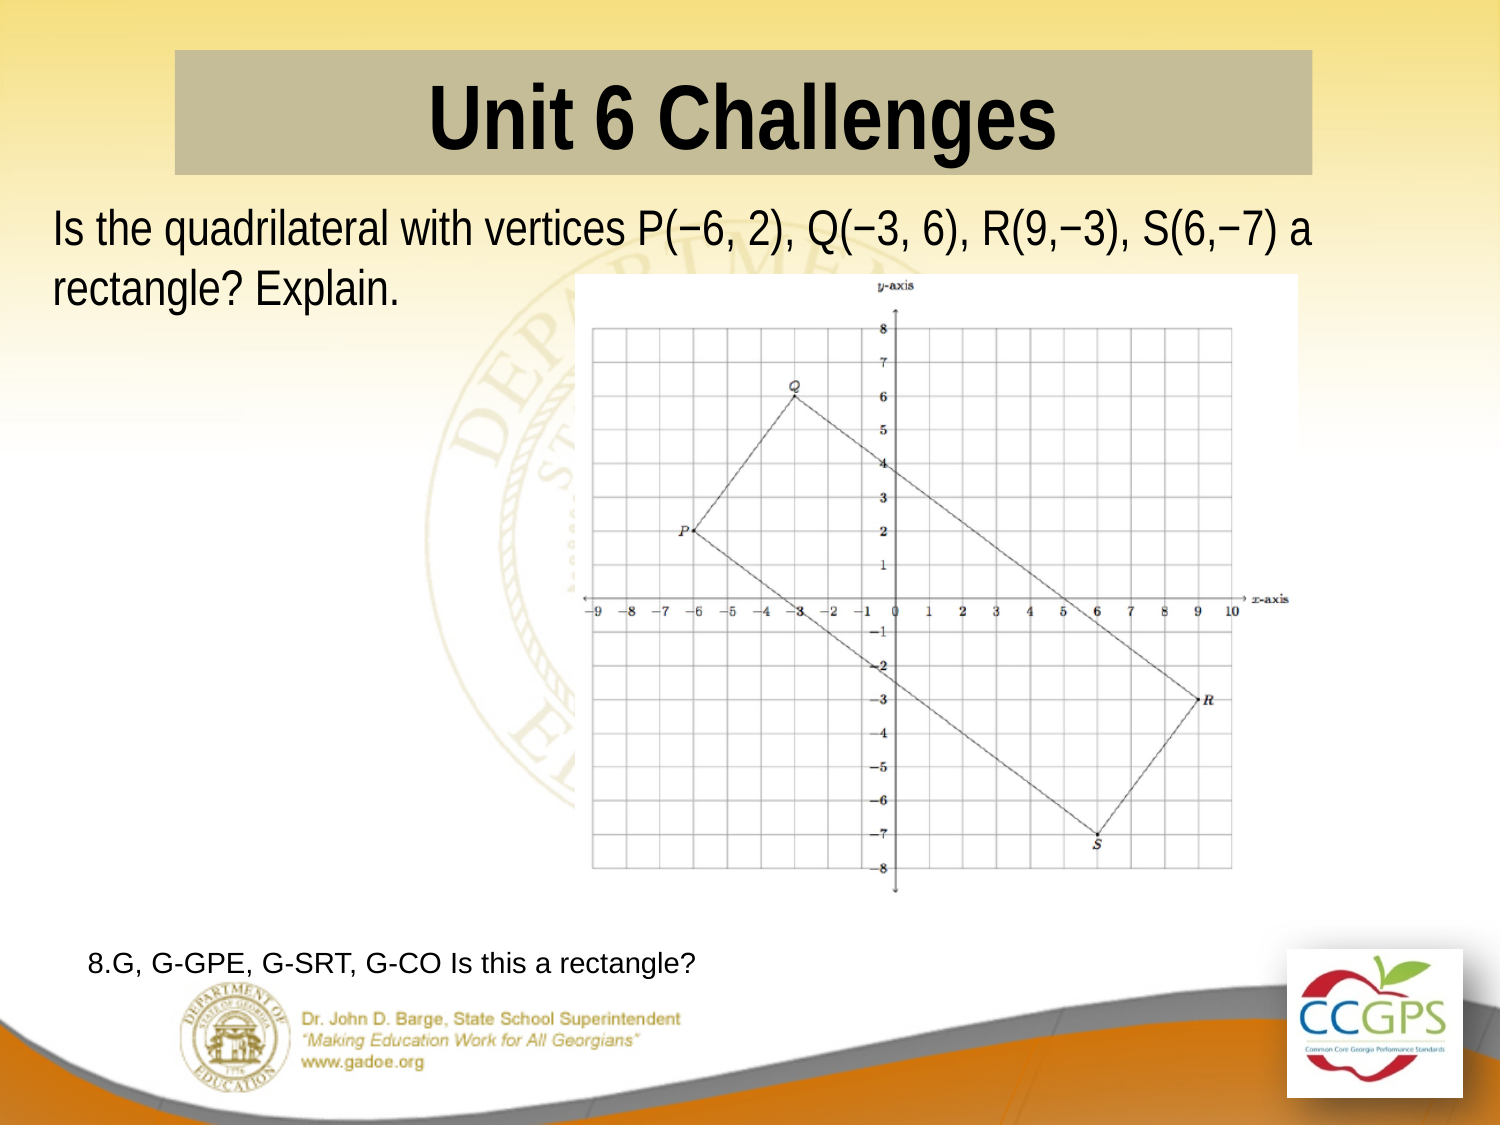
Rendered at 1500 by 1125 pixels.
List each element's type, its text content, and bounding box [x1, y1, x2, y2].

picture [0, 0, 1500, 1125]
list Is the quadrilateral with vertices P(−6, 2), Q(−3, 6), R(9,−3), S(6,−7) a rectangle? Explain. [37, 187, 1463, 951]
text_box 8.G, G-GPE, G-SRT, G-CO Is this a rectangle? [72, 937, 721, 988]
title Unit 6 Challenges [174, 49, 1313, 176]
